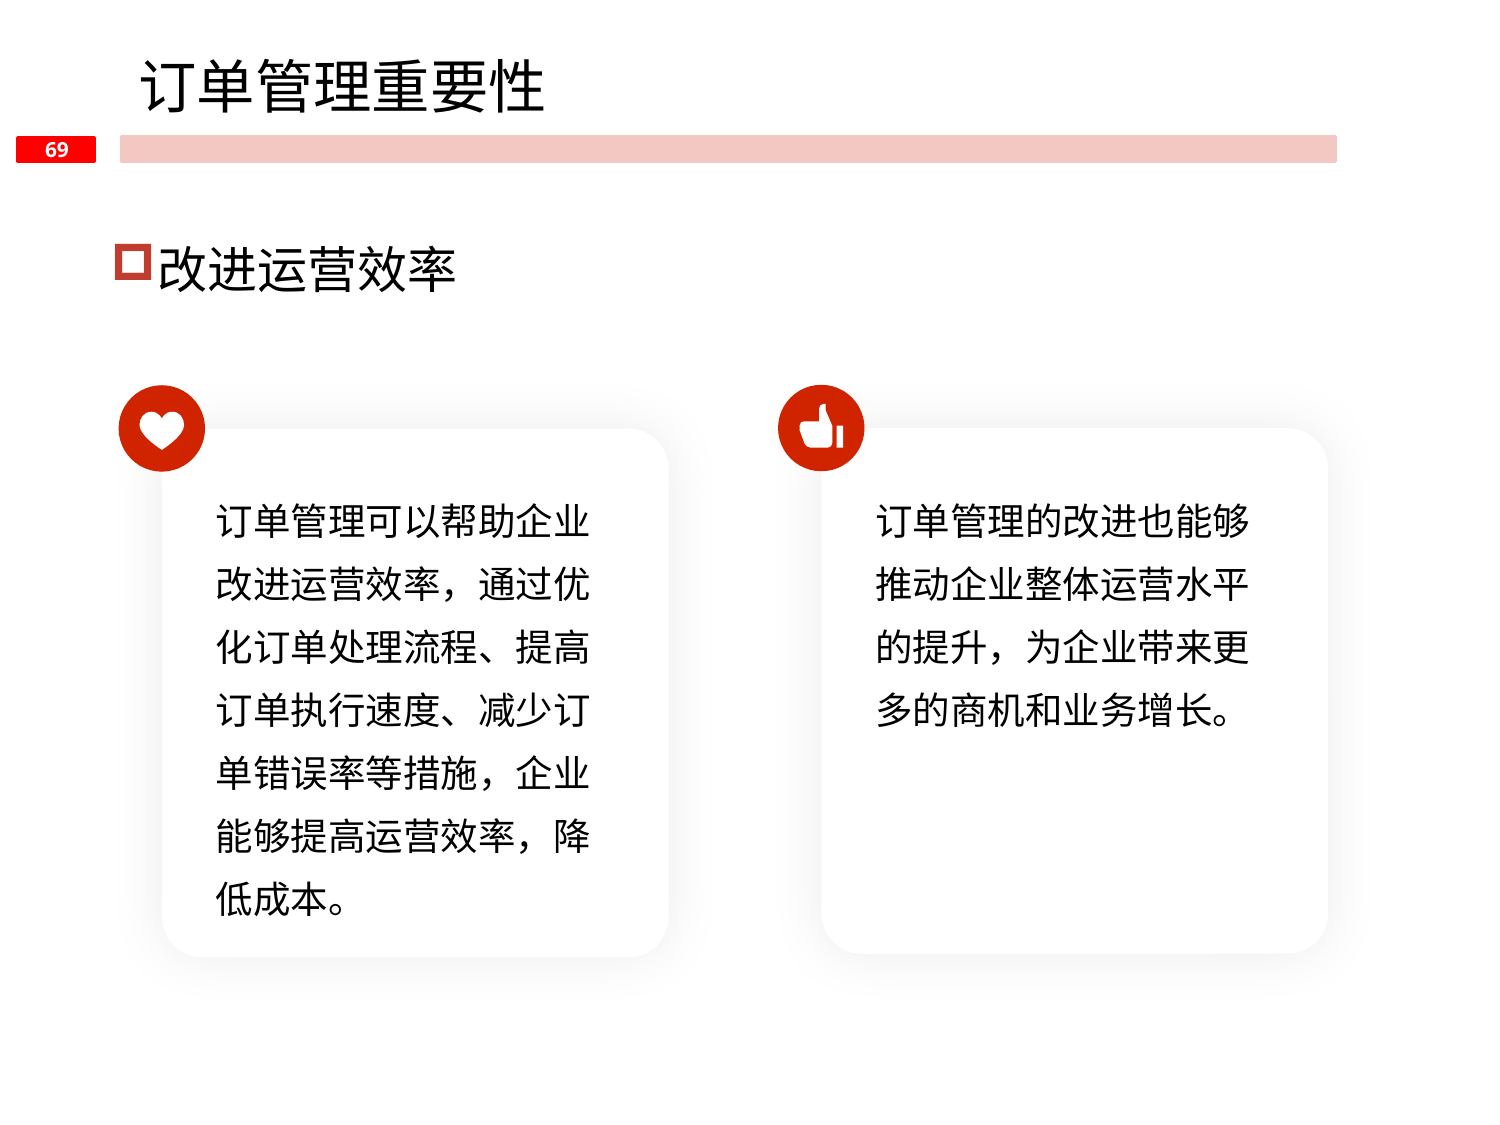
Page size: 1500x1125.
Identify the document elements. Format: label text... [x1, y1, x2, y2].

text_box [778, 384, 865, 472]
text_box [161, 428, 669, 958]
text_box 改进运营效率 [96, 231, 1081, 276]
text_box 订单管理的改进也能够推动企业整体运营水平的提升，为企业带来更多的商机和业务增长。 [863, 474, 1286, 691]
text_box 订单管理重要性 [123, 42, 1247, 128]
text_box [836, 425, 844, 448]
text_box 订单管理可以帮助企业改进运营效率，通过优化订单处理流程、提高订单执行速度、减少订单错误率等措施，企业能够提高运营效率，降低成本。 [204, 474, 627, 691]
text_box [58, 173, 1442, 286]
text_box [118, 385, 206, 472]
text_box [821, 428, 1329, 954]
text_box [139, 411, 185, 450]
text_box [799, 403, 833, 448]
text_box [17, 129, 97, 189]
